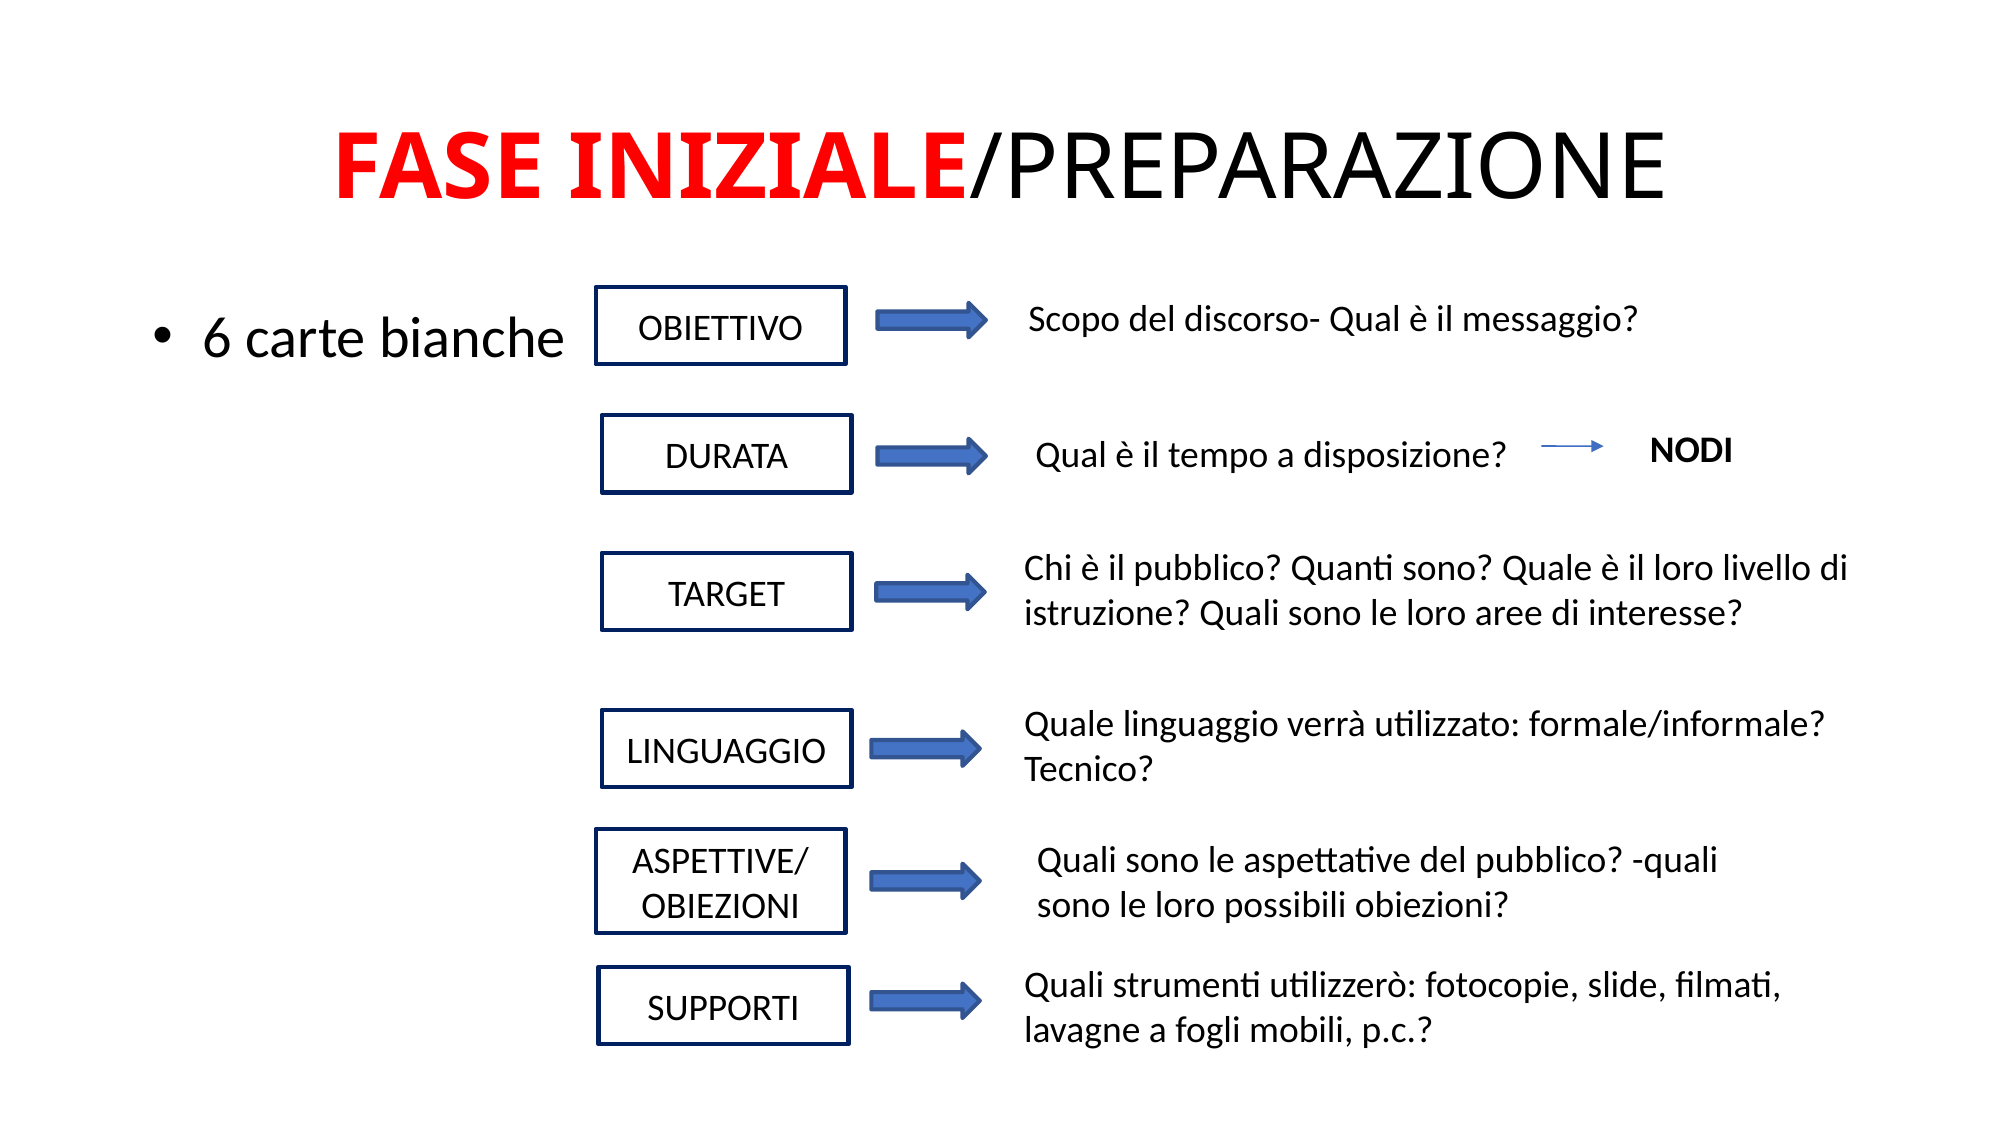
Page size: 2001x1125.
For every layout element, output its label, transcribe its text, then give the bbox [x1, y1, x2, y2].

text_box FASE INIZIALE/PREPARAZIONE [137, 59, 1863, 278]
text_box Chi è il pubblico? Quanti sono? Quale è il loro livello di istruzione? Quali sono le loro aree di interesse? [1009, 535, 1890, 641]
text_box TARGET [600, 551, 854, 632]
text_box OBIETTIVO [594, 285, 848, 366]
text_box [869, 861, 982, 901]
text_box [1541, 439, 1604, 453]
text_box Quale linguaggio verrà utilizzato: formale/informale? Tecnico? [1009, 691, 1871, 796]
text_box [875, 300, 988, 340]
text_box 6 carte bianche [137, 299, 1863, 1014]
text_box [875, 436, 988, 476]
text_box LINGUAGGIO [600, 708, 854, 789]
text_box Qual è il tempo a disposizione? [1020, 422, 1604, 483]
text_box Scopo del discorso- Qual è il messaggio? [1013, 286, 1832, 347]
text_box ASPETTIVE/ OBIEZIONI [594, 827, 848, 935]
text_box [869, 729, 982, 768]
text_box Quali sono le aspettative del pubblico? -quali sono le loro possibili obiezioni? [1022, 827, 1757, 933]
text_box DURATA [600, 413, 854, 495]
text_box SUPPORTI [596, 965, 851, 1046]
text_box NODI [1634, 417, 1832, 478]
text_box [869, 981, 982, 1020]
text_box [874, 572, 987, 612]
text_box Quali strumenti utilizzerò: fotocopie, slide, filmati, lavagne a fogli mobili, p.c.? [1009, 952, 1801, 1058]
